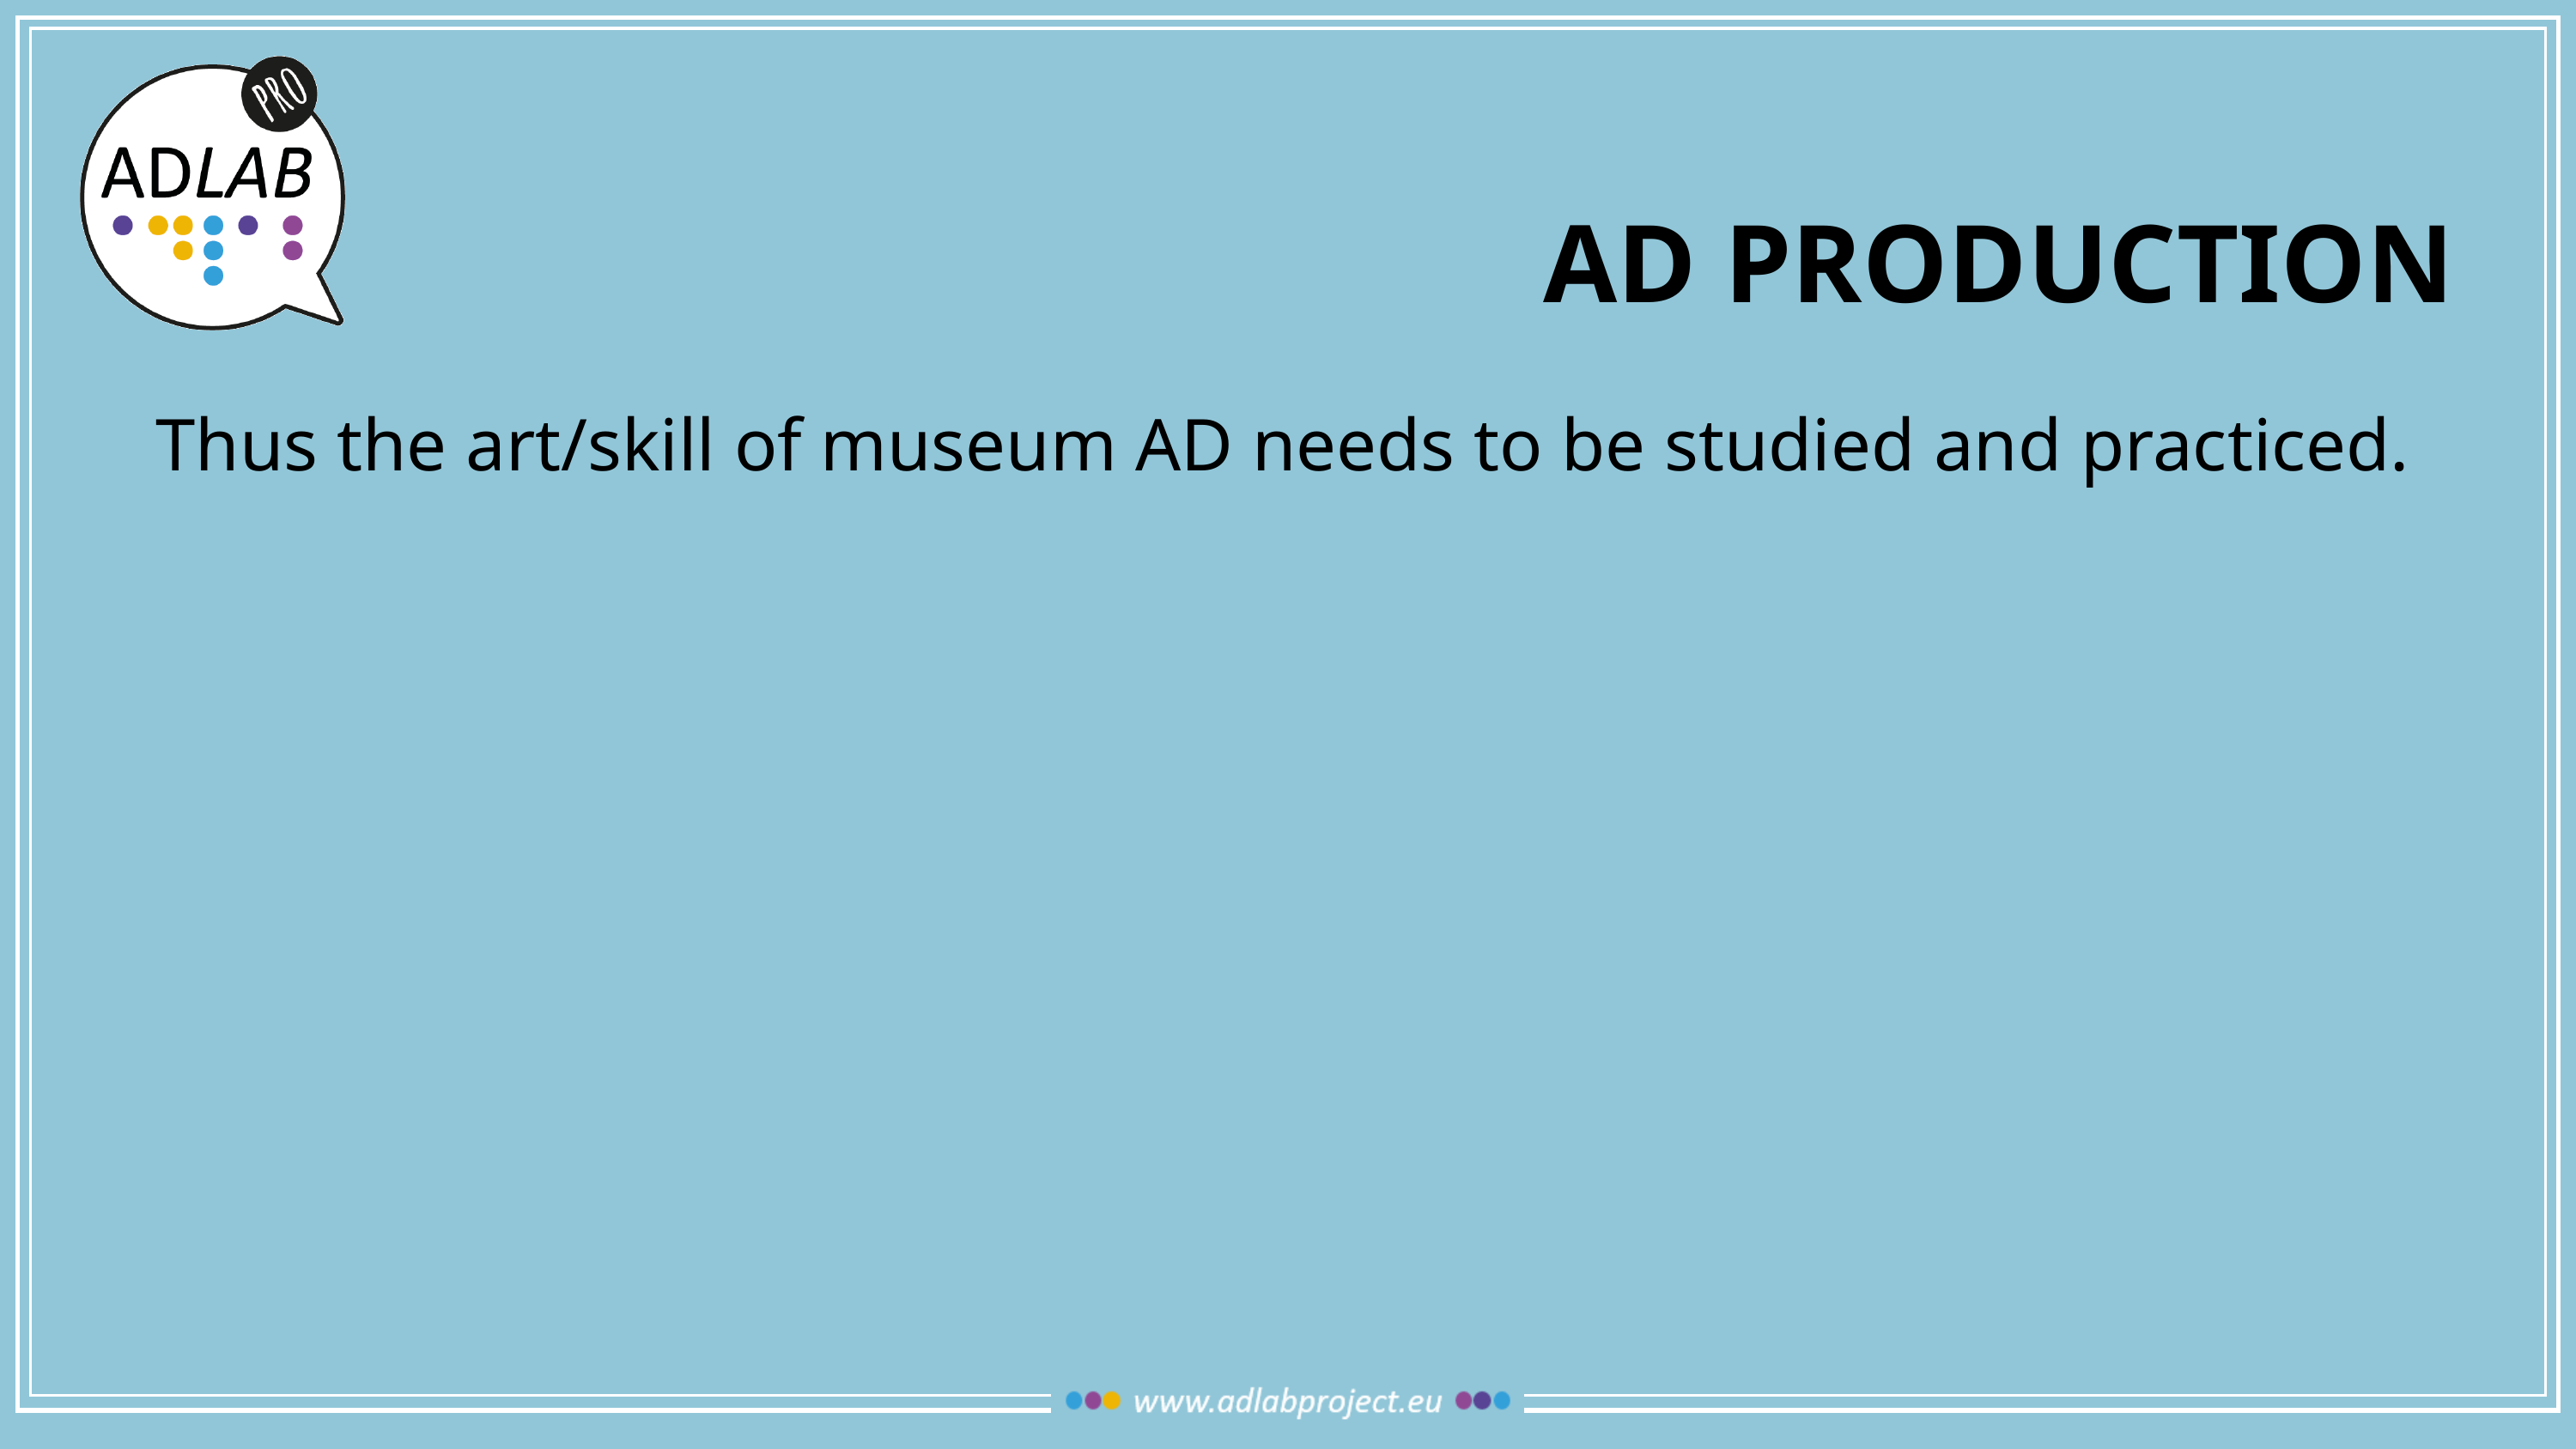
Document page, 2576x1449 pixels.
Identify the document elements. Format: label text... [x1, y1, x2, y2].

title AD production [384, 70, 2467, 350]
picture [1051, 1378, 1524, 1429]
list Thus the art/skill of museum AD needs to be studied and practiced. [143, 350, 2467, 1056]
picture [72, 49, 353, 330]
